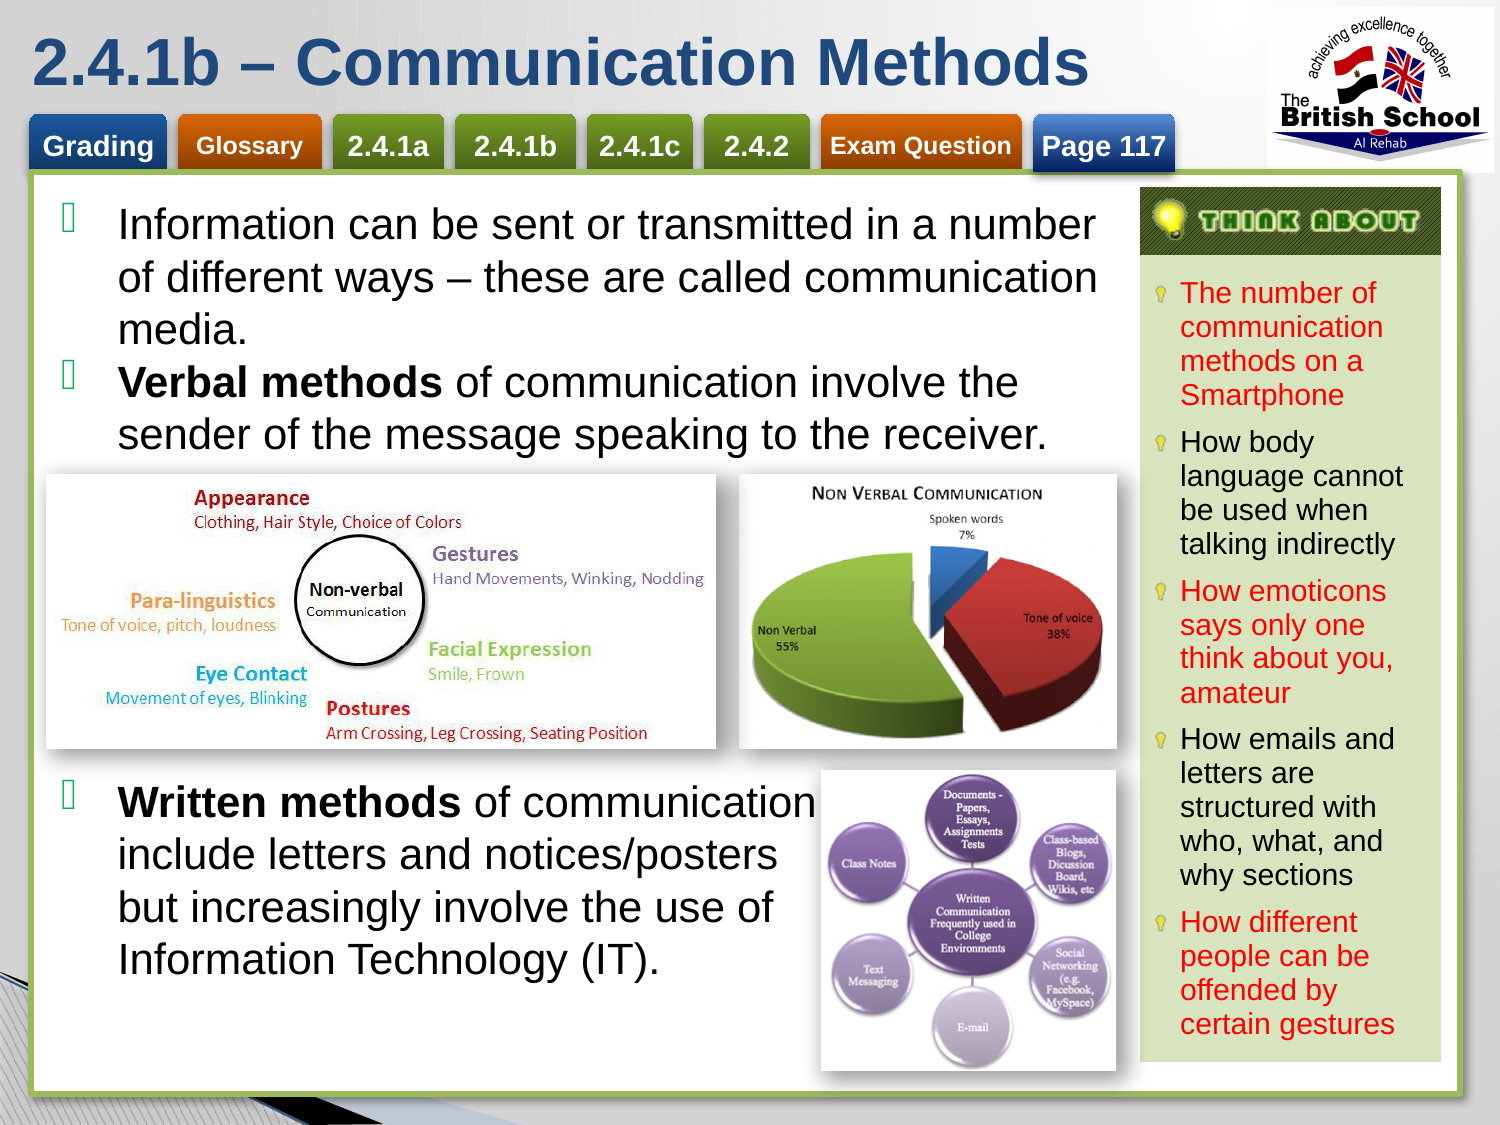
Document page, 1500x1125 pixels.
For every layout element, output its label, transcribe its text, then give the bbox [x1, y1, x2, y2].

picture [1151, 431, 1169, 453]
picture [820, 770, 1117, 1072]
picture [281, 1114, 303, 1125]
picture [738, 473, 1117, 749]
title 2.4.1b – Communication Methods [17, 7, 1270, 110]
picture [1151, 911, 1169, 933]
text_box Page 117 [1033, 113, 1176, 173]
text_box Information can be sent or transmitted in a number of different ways – these are called communication media. Verbal methods of communication involve the sender of the message speaking to the receiver. Written methods of communication include letters and notices/posters but increasingly involve the use of Information Technology (IT). [46, 767, 809, 991]
picture [1267, 7, 1495, 173]
picture [1151, 579, 1169, 602]
table_header [1140, 187, 1441, 255]
picture [1151, 196, 1425, 245]
text_box Information can be sent or transmitted in a number of different ways – these are called communication media. Verbal methods of communication involve the sender of the message speaking to the receiver. Written methods of communication include letters and notices/posters but increasingly involve the use of Information Technology (IT). [46, 188, 1123, 468]
picture [1151, 282, 1169, 304]
table_cell The number of communication methods on a Smartphone How body language cannot be used when talking indirectly How emoticons says only one think about you, amateur How emails and letters are structured with who, what, and why sections How different people can be offended by certain gestures [1140, 255, 1441, 1062]
picture [46, 473, 716, 749]
picture [1151, 728, 1169, 750]
